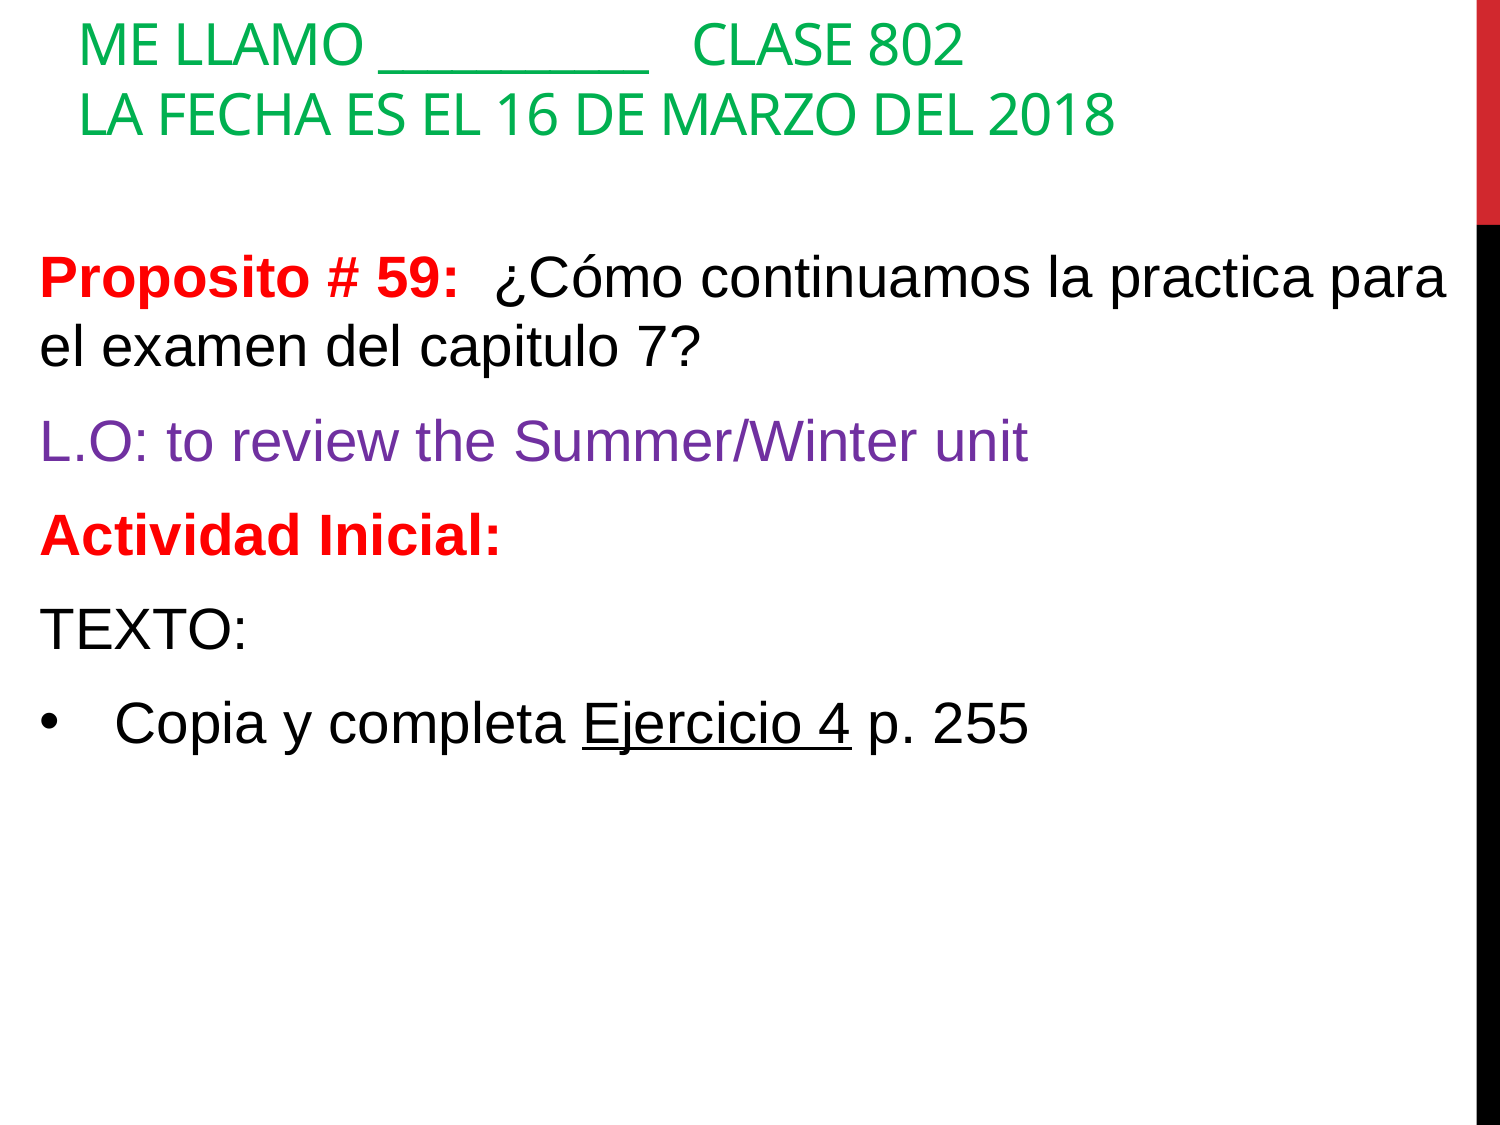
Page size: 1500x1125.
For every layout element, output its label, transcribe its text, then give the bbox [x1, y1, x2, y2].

text_box Me llamo ___________ Clase 802 la fecha es el 16 de MARZo del 2018 [62, 0, 1463, 225]
text_box Proposito # 59: ¿Cómo continuamos la practica para el examen del capitulo 7? L.O: to review the Summer/Winter unit Actividad Inicial: TEXTO: Copia y completa Ejercicio 4 p. 255 [24, 137, 1475, 1125]
